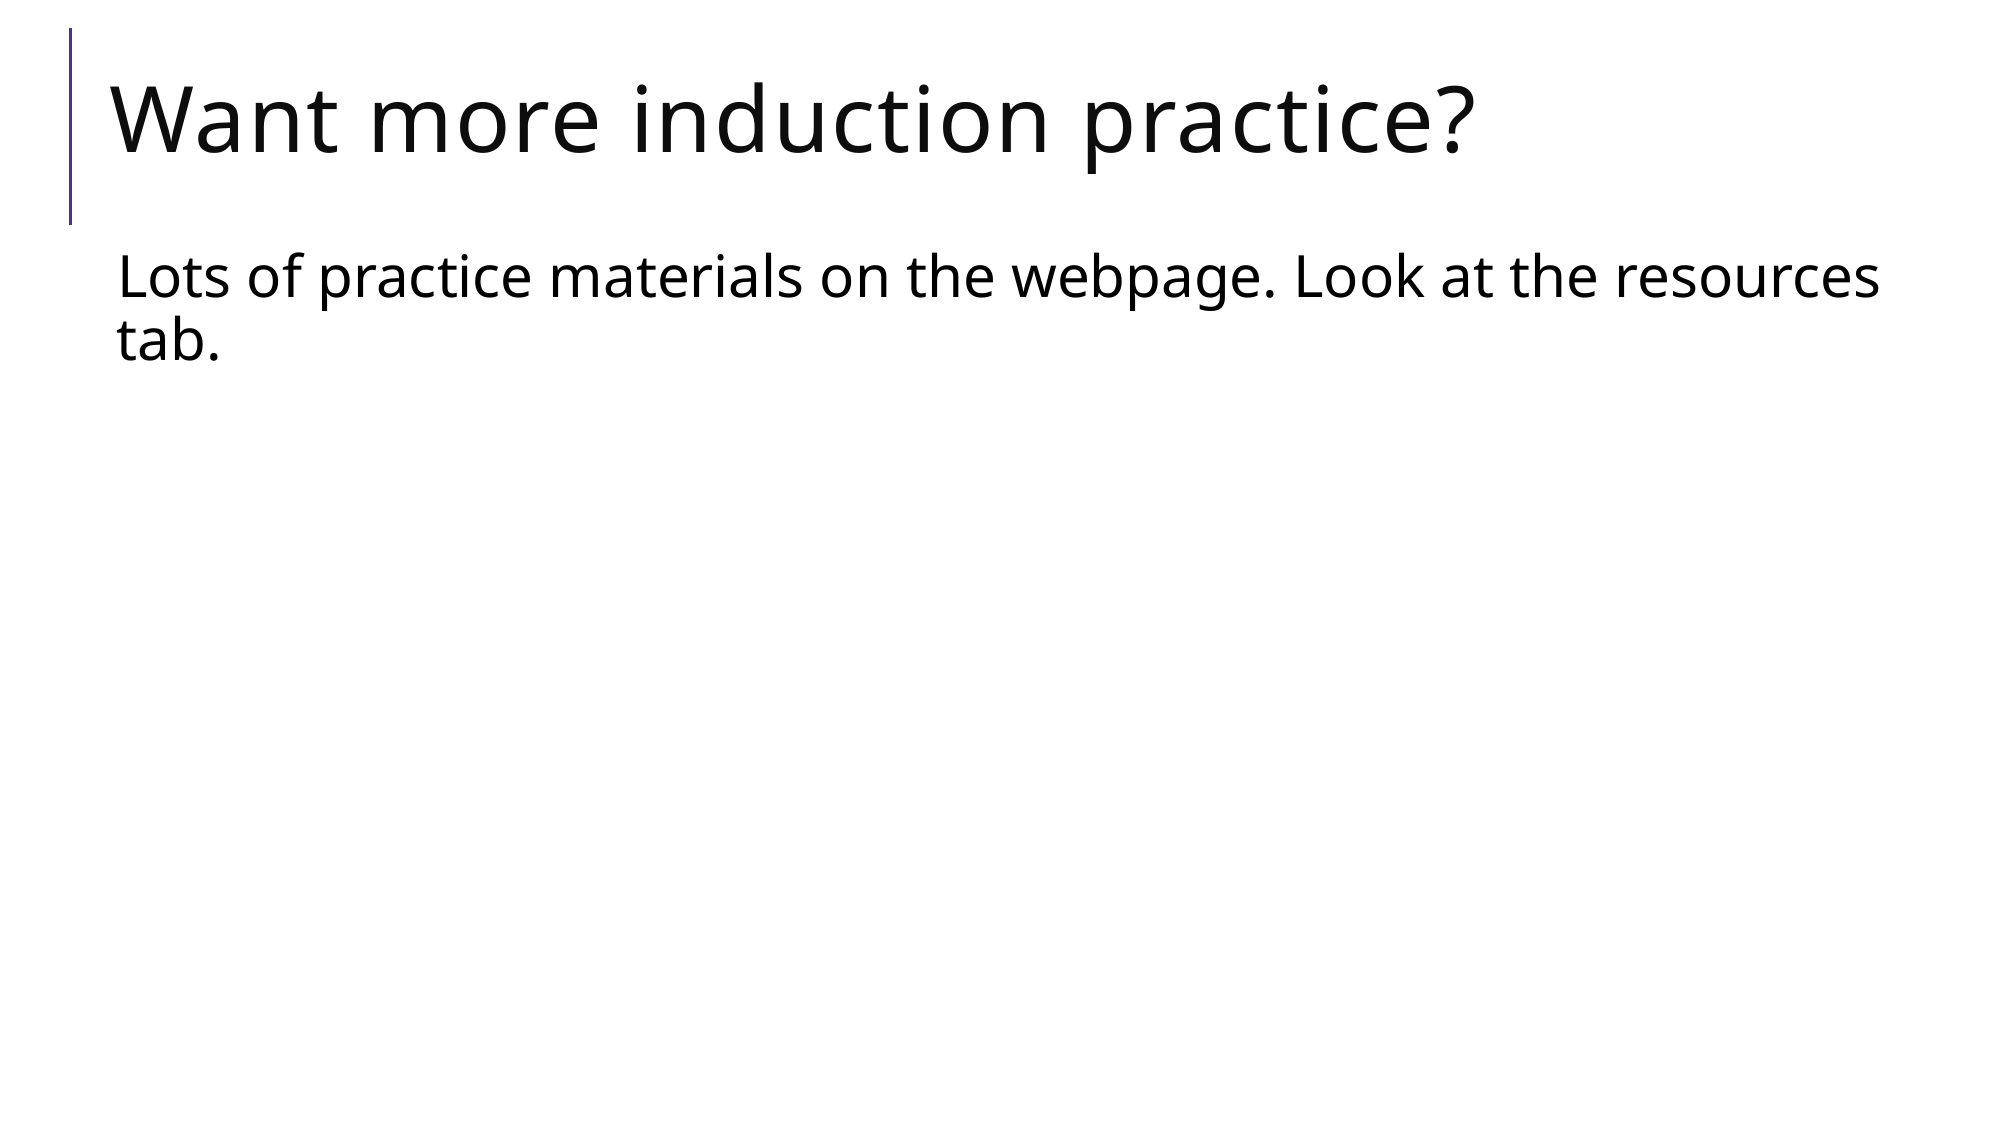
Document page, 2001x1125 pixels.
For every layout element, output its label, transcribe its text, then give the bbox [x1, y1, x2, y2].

list Lots of practice materials on the webpage. Look at the resources tab. [94, 240, 1930, 1035]
title Want more induction practice? [94, 43, 1930, 210]
